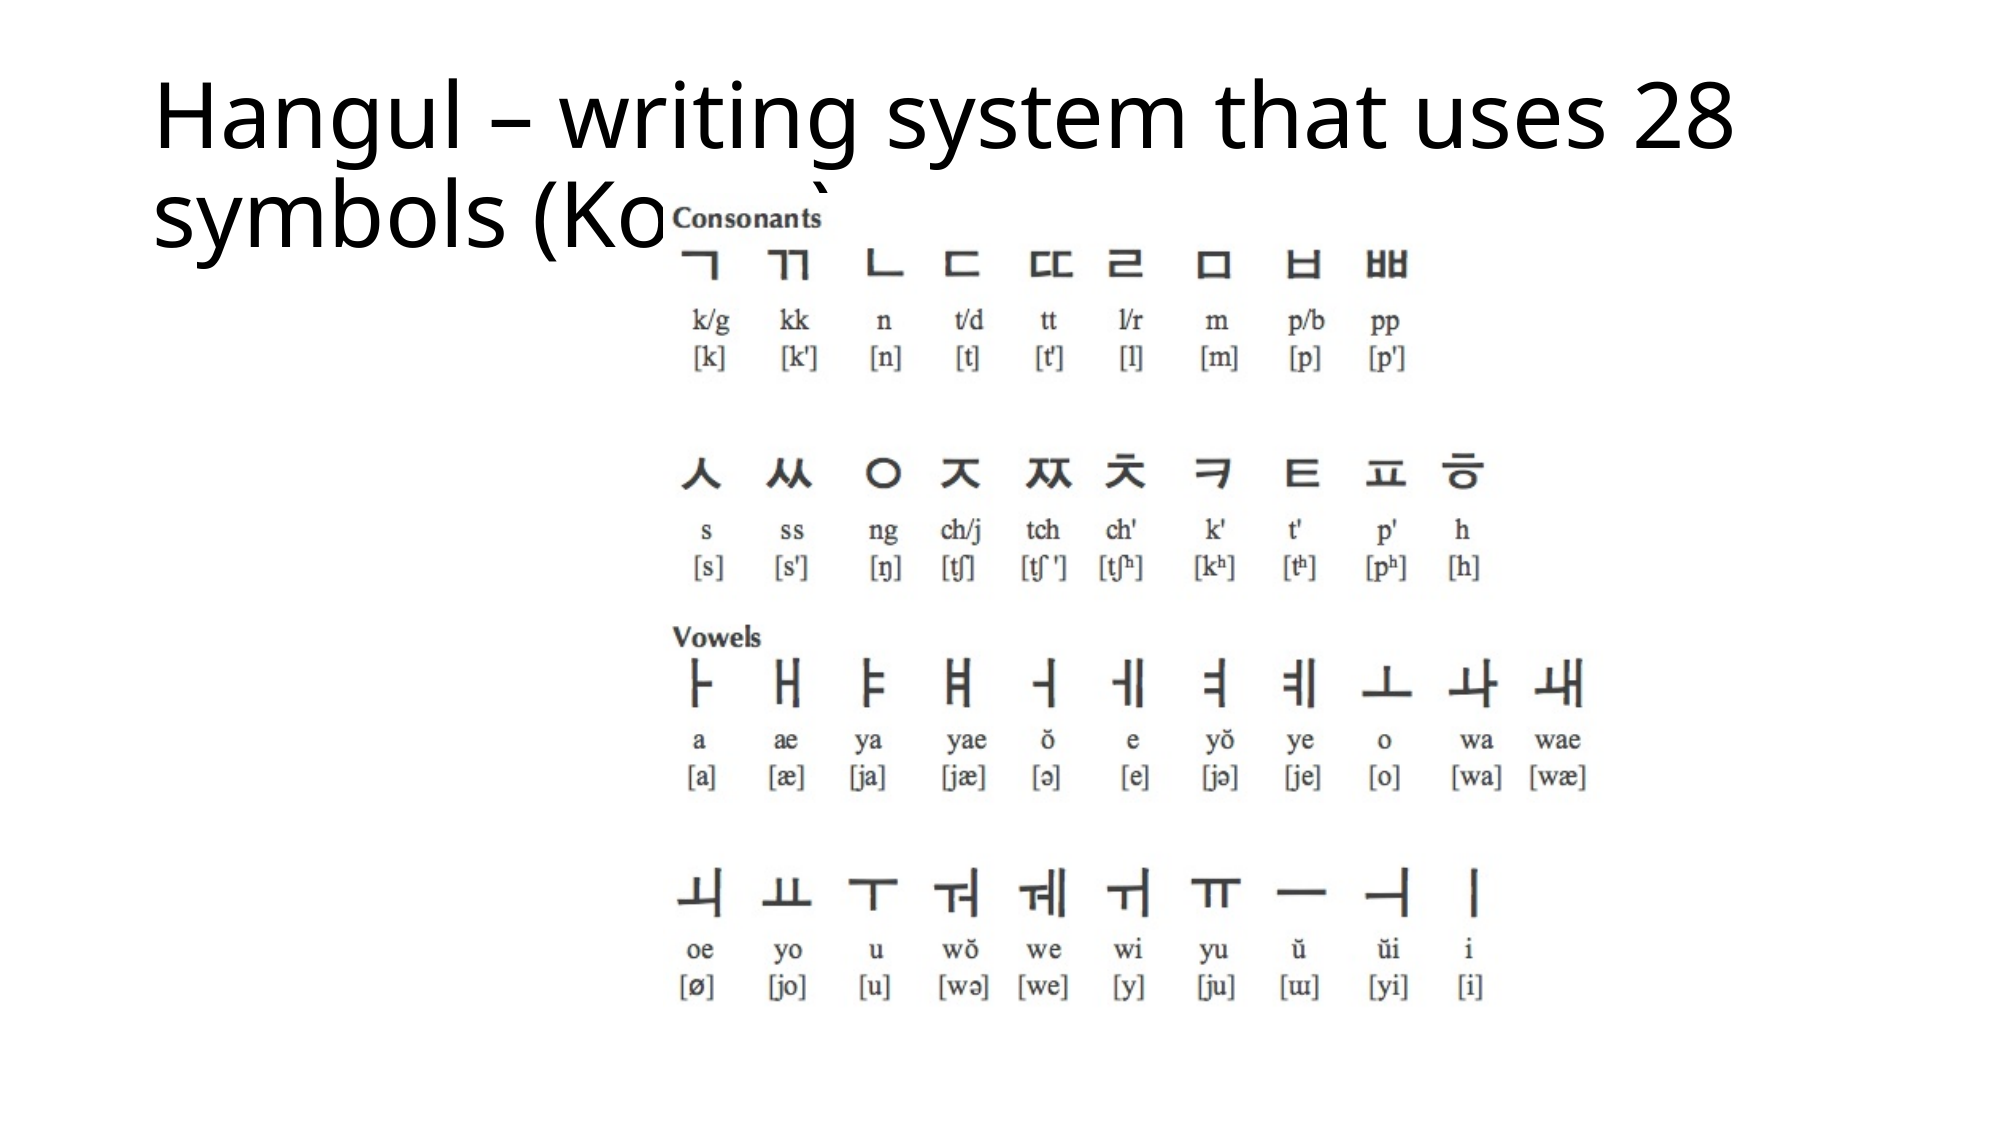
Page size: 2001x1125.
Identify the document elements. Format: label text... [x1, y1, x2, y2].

title Hangul – writing system that uses 28 symbols (Korea) [137, 59, 1863, 278]
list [663, 193, 1616, 1030]
